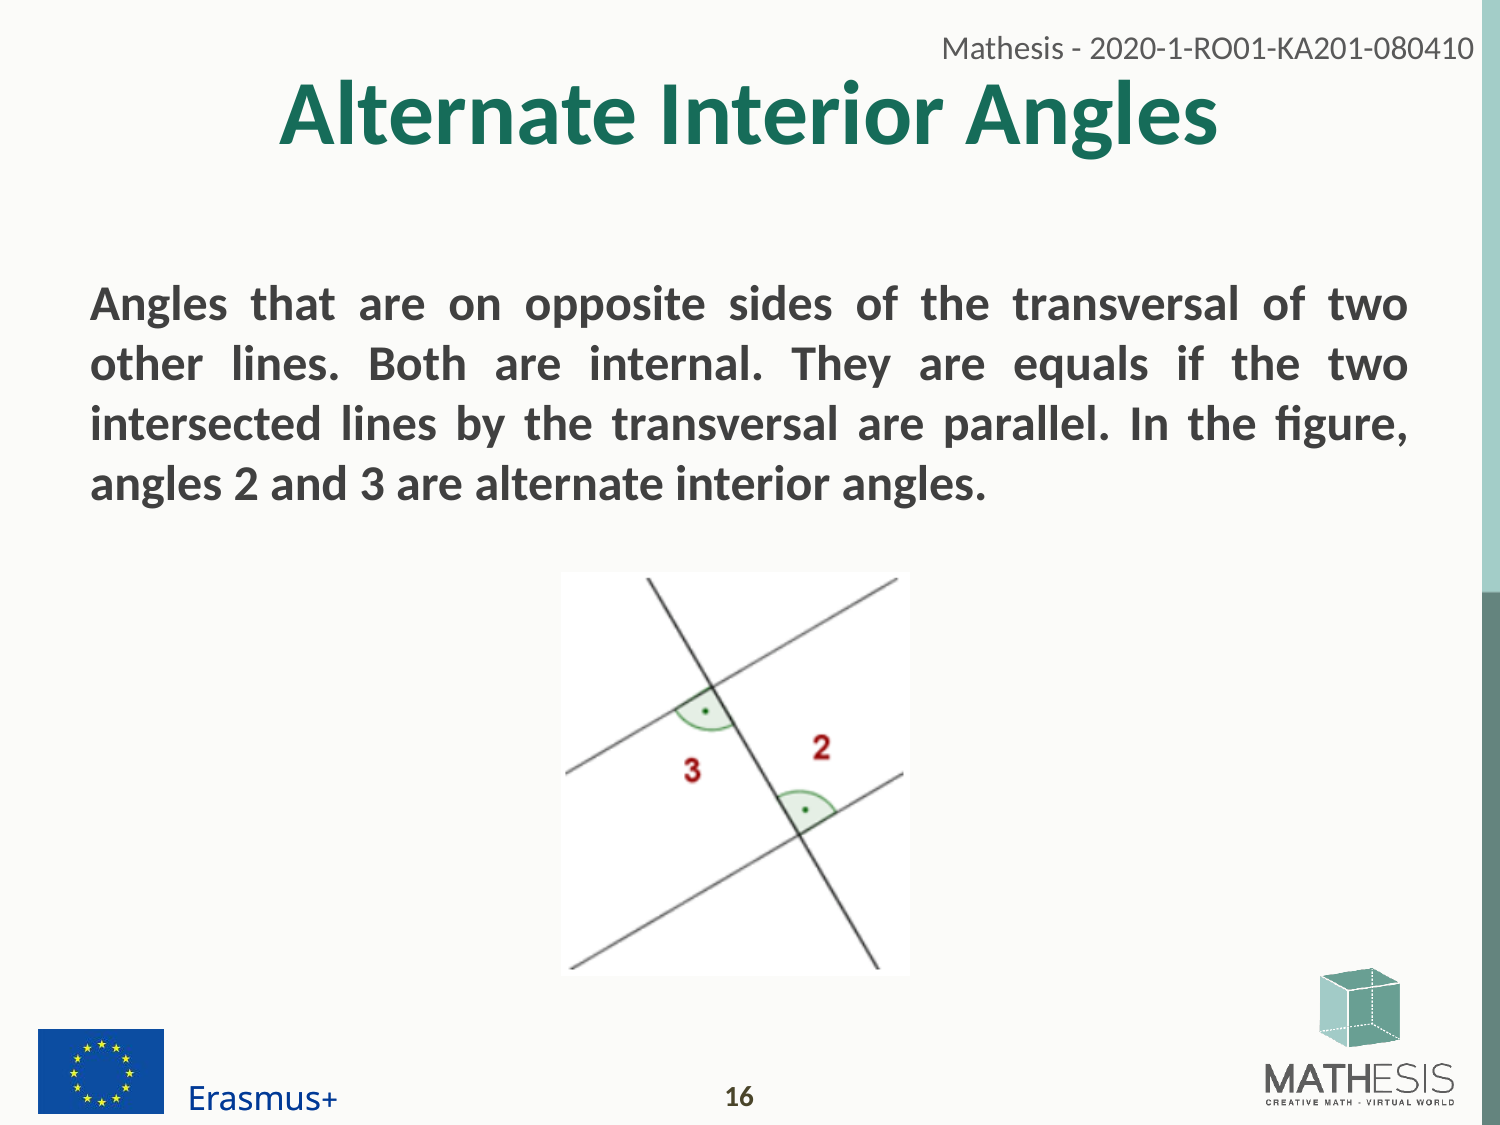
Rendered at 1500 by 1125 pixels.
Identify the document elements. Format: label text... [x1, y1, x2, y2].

picture [38, 1029, 164, 1114]
picture [560, 572, 910, 977]
title Alternate Interior Angles [75, 45, 1425, 233]
list Angles that are on opposite sides of the transversal of two other lines. Both are internal. They are equals if the two intersected lines by the transversal are parallel. In the figure, angles 2 and 3 are alternate interior angles. [75, 262, 1425, 1005]
